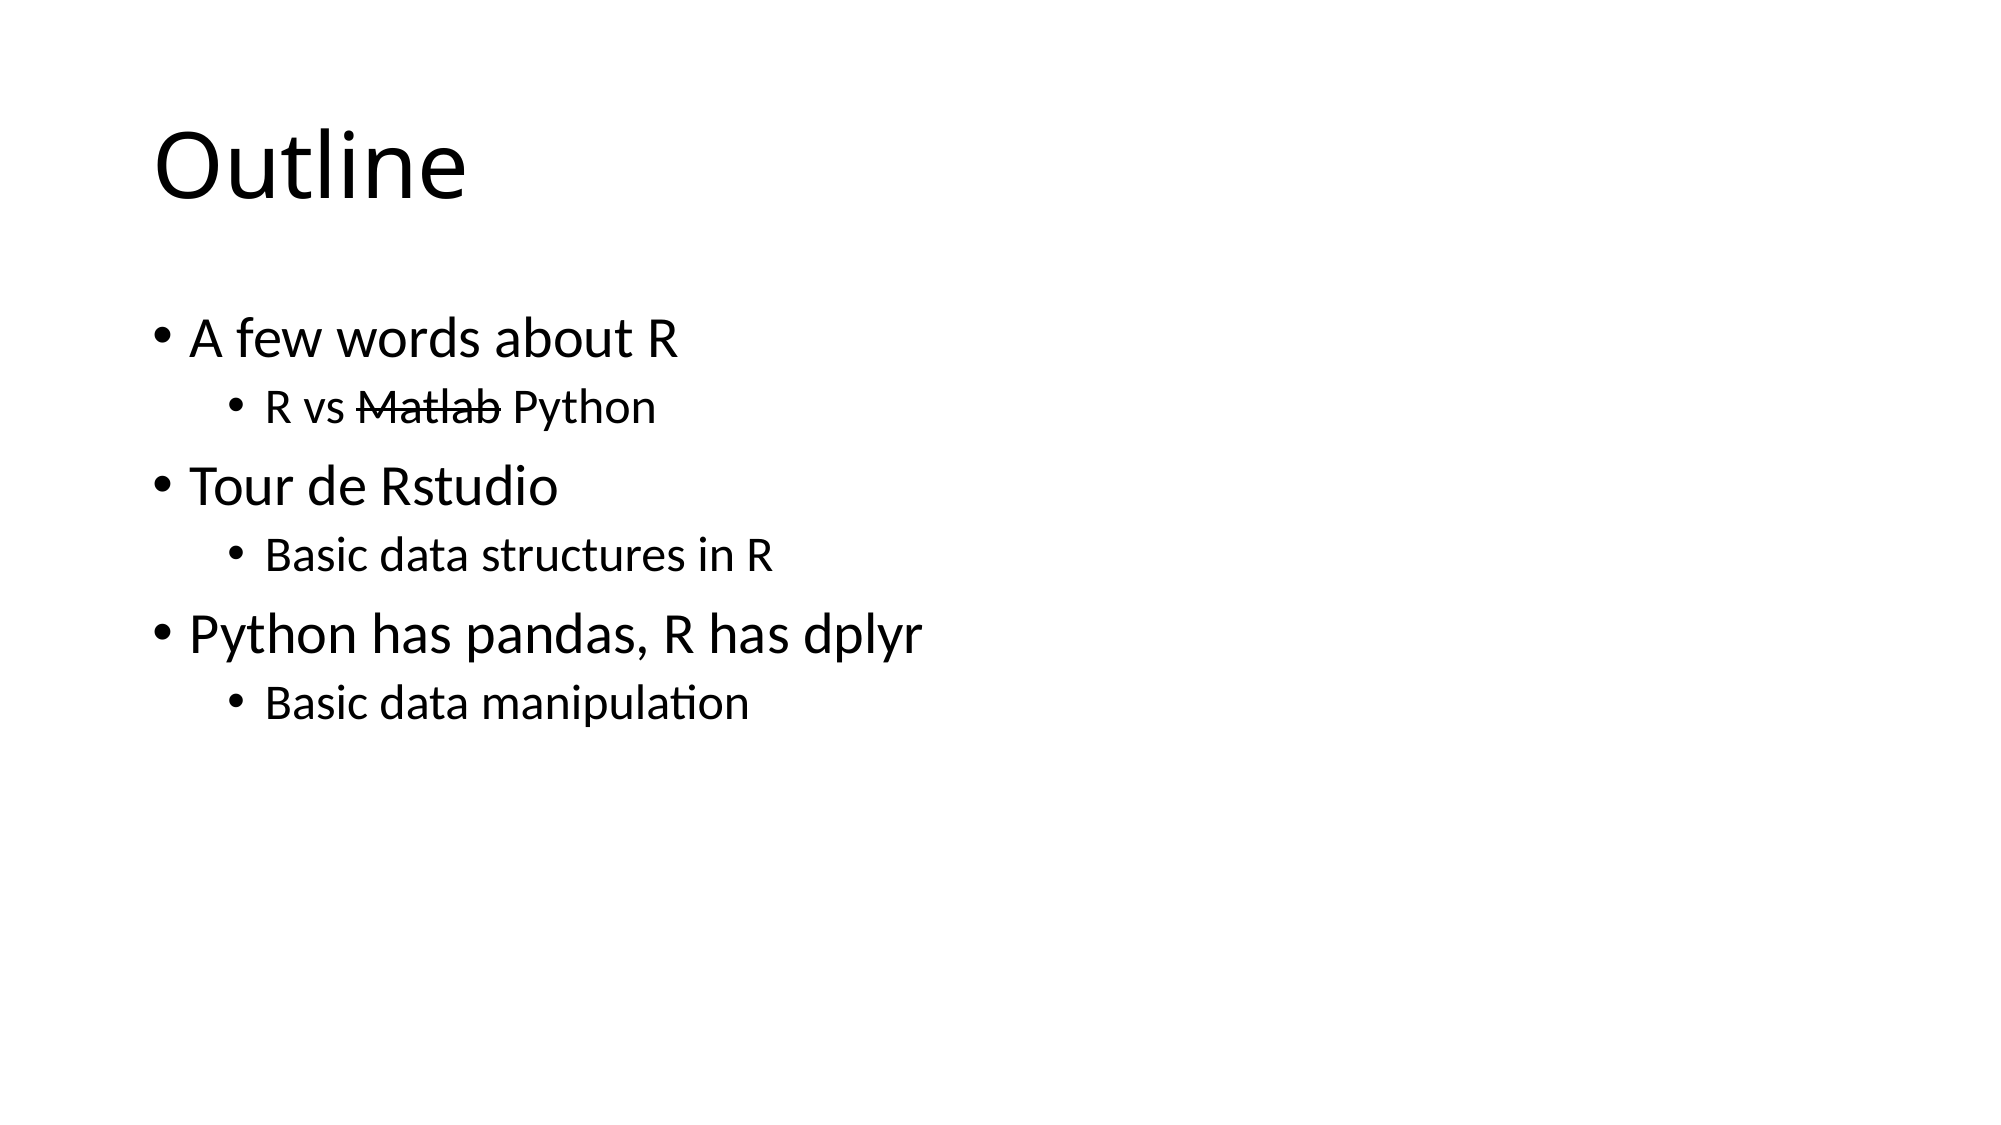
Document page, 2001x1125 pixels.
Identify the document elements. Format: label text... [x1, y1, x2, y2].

list A few words about R R vs Matlab Python Tour de Rstudio Basic data structures in R Python has pandas, R has dplyr Basic data manipulation [137, 299, 1863, 1014]
title Outline [137, 59, 1863, 278]
